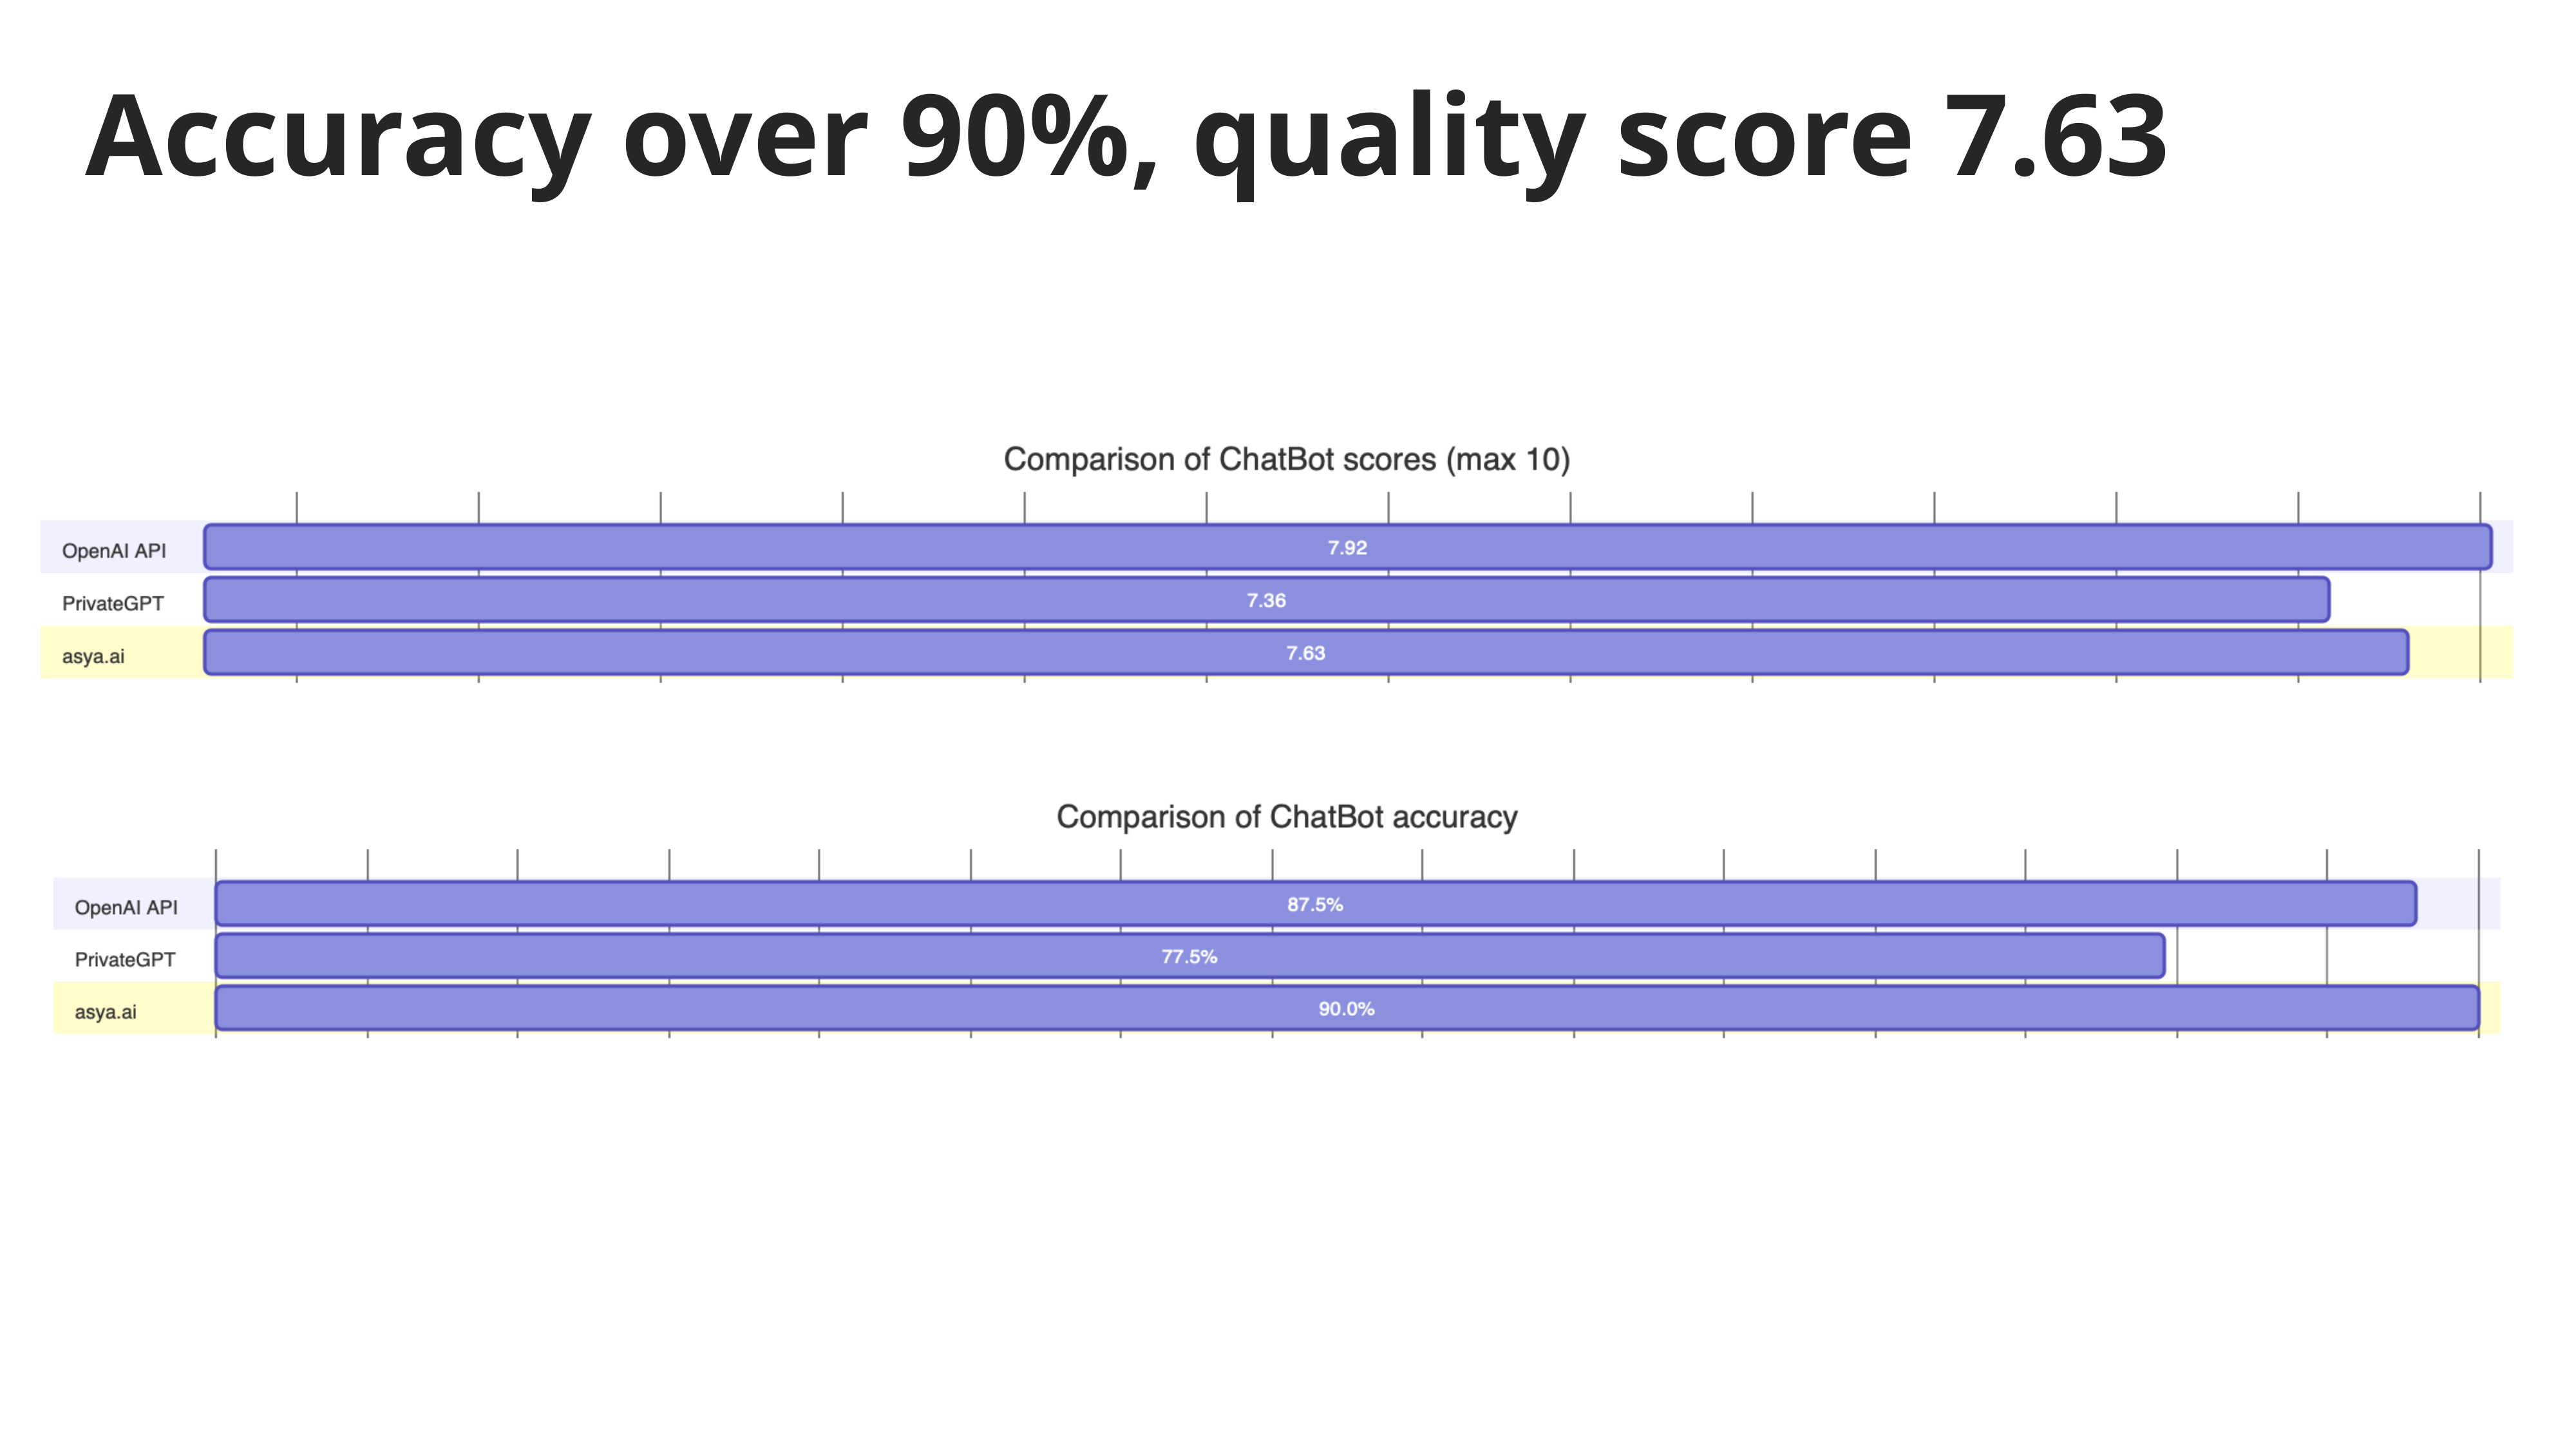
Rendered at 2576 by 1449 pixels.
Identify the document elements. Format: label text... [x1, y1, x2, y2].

picture [41, 415, 2535, 1147]
text_box Accuracy over 90%, quality score 7.63 [80, 57, 2525, 203]
